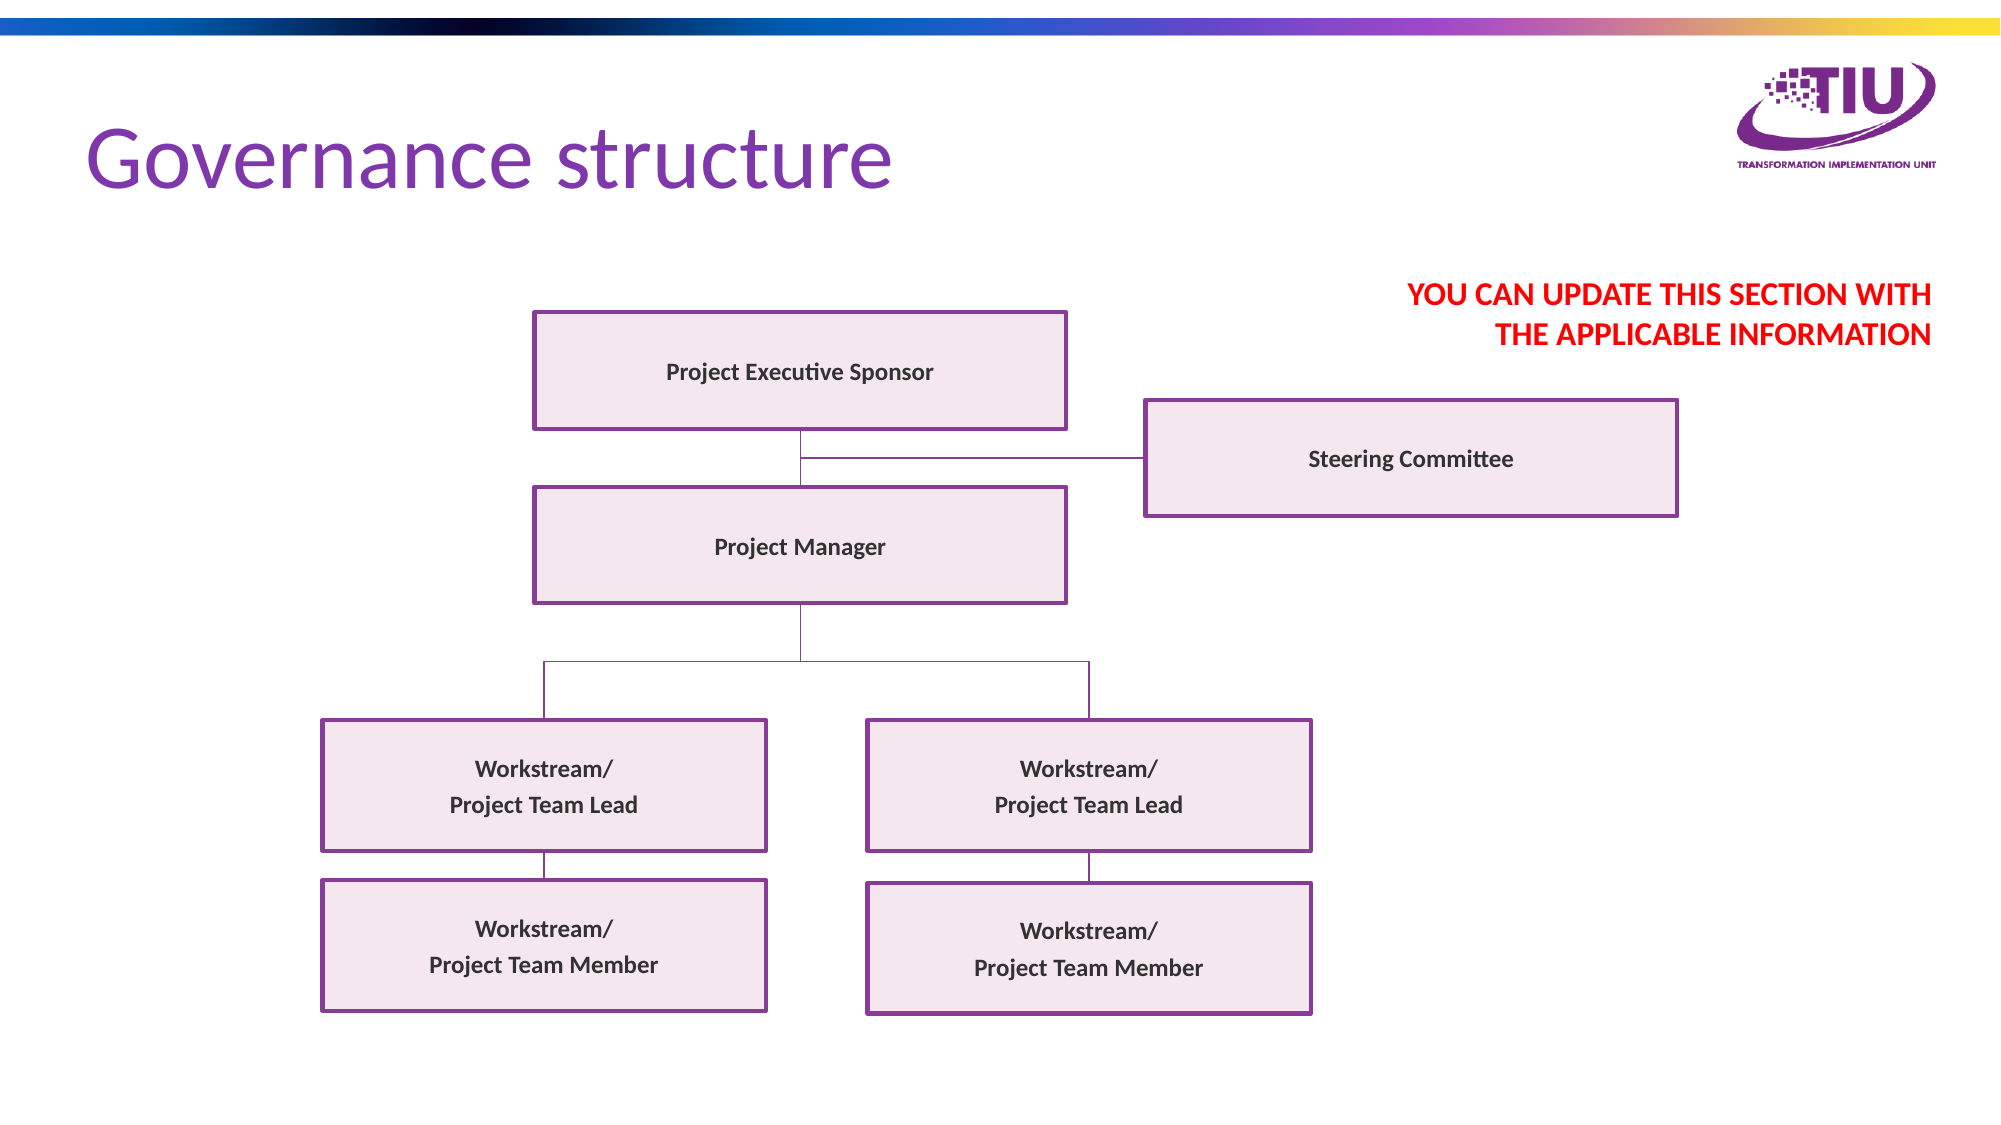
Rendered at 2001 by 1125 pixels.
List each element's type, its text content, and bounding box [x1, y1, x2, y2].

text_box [322, 312, 1678, 1014]
text_box Governance structure [71, 89, 1690, 215]
picture [0, 0, 2001, 1125]
text_box YOU CAN UPDATE THIS SECTION WITH THE APPLICABLE INFORMATION [1389, 264, 1948, 359]
